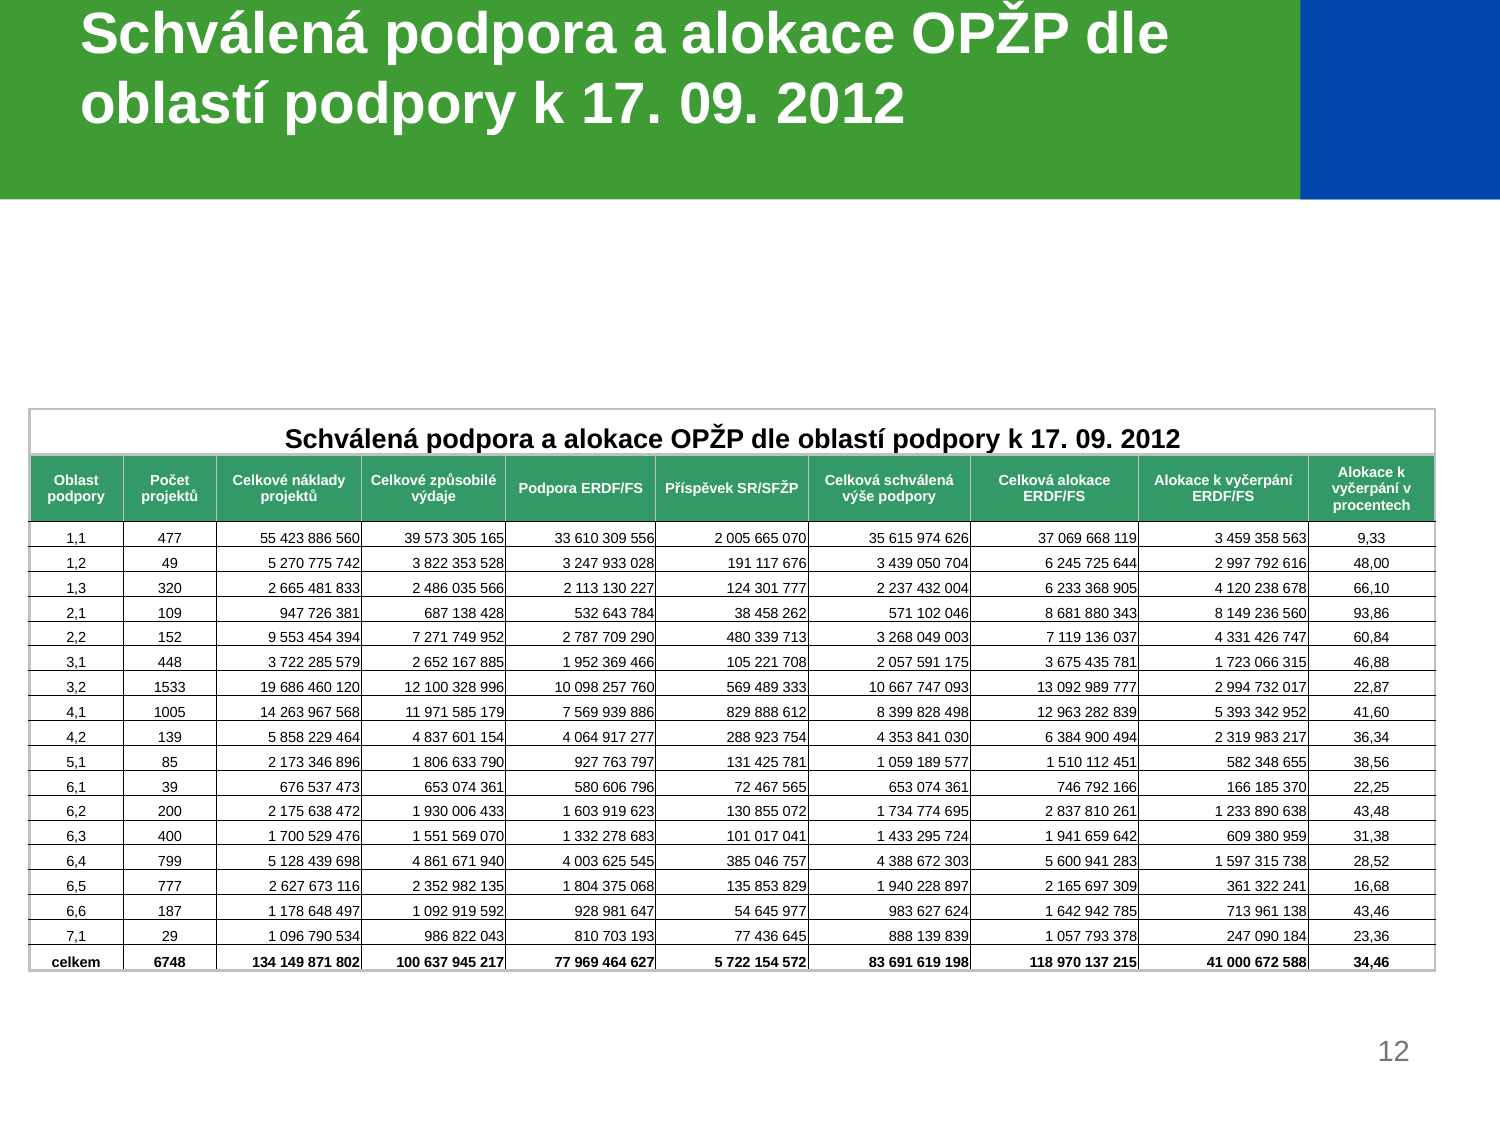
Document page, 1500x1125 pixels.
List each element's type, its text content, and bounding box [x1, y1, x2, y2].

table_cell 385 046 757 [656, 845, 808, 869]
table_cell 6,4 [31, 845, 123, 869]
table_cell 7 119 136 037 [971, 622, 1138, 645]
table_cell 3,1 [31, 646, 123, 670]
table_cell 48,00 [1309, 547, 1434, 571]
table_cell Příspěvek SR/SFŽP [656, 456, 808, 521]
table_cell 10 667 747 093 [809, 671, 970, 695]
table_cell 4 353 841 030 [809, 721, 970, 745]
table_cell 85 [124, 746, 216, 770]
table_cell Počet projektů [124, 456, 216, 521]
table_cell 2 113 130 227 [506, 572, 655, 596]
table_cell 33 610 309 556 [506, 522, 655, 546]
table_cell 1 332 278 683 [506, 821, 655, 844]
table_cell 986 822 043 [362, 920, 505, 944]
table_cell 480 339 713 [656, 622, 808, 645]
table_cell 2 627 673 116 [217, 870, 361, 894]
table_cell 4 837 601 154 [362, 721, 505, 745]
table_cell 6,1 [31, 771, 123, 795]
table_cell celkem [31, 945, 123, 969]
table_cell Alokace k vyčerpání v procentech [1309, 456, 1434, 521]
table_cell 1005 [124, 696, 216, 720]
table_cell 187 [124, 895, 216, 919]
table_cell 2 652 167 885 [362, 646, 505, 670]
table_cell 66,10 [1309, 572, 1434, 596]
table_cell 288 923 754 [656, 721, 808, 745]
table_cell 37 069 668 119 [971, 522, 1138, 546]
table_cell 2 319 983 217 [1139, 721, 1308, 745]
table_cell 1 059 189 577 [809, 746, 970, 770]
table_cell 109 [124, 597, 216, 621]
table_cell 101 017 041 [656, 821, 808, 844]
table_cell 2,2 [31, 622, 123, 645]
table_cell 4 064 917 277 [506, 721, 655, 745]
table_cell 653 074 361 [809, 771, 970, 795]
table_cell 38 458 262 [656, 597, 808, 621]
table_cell 139 [124, 721, 216, 745]
table_cell 1 940 228 897 [809, 870, 970, 894]
table_cell 2 665 481 833 [217, 572, 361, 596]
table_cell 1 952 369 466 [506, 646, 655, 670]
table_cell 36,34 [1309, 721, 1434, 745]
table_cell 191 117 676 [656, 547, 808, 571]
table_cell 582 348 655 [1139, 746, 1308, 770]
table_cell 7 271 749 952 [362, 622, 505, 645]
table_cell 5 858 229 464 [217, 721, 361, 745]
table_cell 5 393 342 952 [1139, 696, 1308, 720]
table_cell 1 804 375 068 [506, 870, 655, 894]
table_cell 166 185 370 [1139, 771, 1308, 795]
table_cell 23,36 [1309, 920, 1434, 944]
table_cell 1,1 [31, 522, 123, 546]
table_cell 28,52 [1309, 845, 1434, 869]
table_cell 93,86 [1309, 597, 1434, 621]
table_cell 4 861 671 940 [362, 845, 505, 869]
table_cell 927 763 797 [506, 746, 655, 770]
table_cell 3 675 435 781 [971, 646, 1138, 670]
table_cell 1 096 790 534 [217, 920, 361, 944]
table_cell 200 [124, 796, 216, 820]
table_cell 829 888 612 [656, 696, 808, 720]
table_cell 6,2 [31, 796, 123, 820]
table_cell 131 425 781 [656, 746, 808, 770]
table_cell 39 573 305 165 [362, 522, 505, 546]
table_cell Celková alokace ERDF/FS [971, 456, 1138, 521]
table_cell 580 606 796 [506, 771, 655, 795]
table_cell 4,1 [31, 696, 123, 720]
table_cell 34,46 [1309, 945, 1434, 969]
table_cell 7 569 939 886 [506, 696, 655, 720]
table_cell 72 467 565 [656, 771, 808, 795]
table_cell 1 723 066 315 [1139, 646, 1308, 670]
table_cell 571 102 046 [809, 597, 970, 621]
table_cell 22,25 [1309, 771, 1434, 795]
table_cell Celkové náklady projektů [217, 456, 361, 521]
table_cell 118 970 137 215 [971, 945, 1138, 969]
table_cell 46,88 [1309, 646, 1434, 670]
table_cell 400 [124, 821, 216, 844]
table_cell 13 092 989 777 [971, 671, 1138, 695]
table_cell 1 178 648 497 [217, 895, 361, 919]
table_cell 4,2 [31, 721, 123, 745]
table_cell 1 700 529 476 [217, 821, 361, 844]
table_cell 2 237 432 004 [809, 572, 970, 596]
table_cell 29 [124, 920, 216, 944]
table_cell 4 388 672 303 [809, 845, 970, 869]
table_cell 11 971 585 179 [362, 696, 505, 720]
table_cell 7,1 [31, 920, 123, 944]
table_cell 31,38 [1309, 821, 1434, 844]
table_cell 55 423 886 560 [217, 522, 361, 546]
table_cell 1 597 315 738 [1139, 845, 1308, 869]
table_cell 676 537 473 [217, 771, 361, 795]
table_cell 2 057 591 175 [809, 646, 970, 670]
table_cell 687 138 428 [362, 597, 505, 621]
slide_number 12 [1074, 1024, 1426, 1103]
table_cell 3 722 285 579 [217, 646, 361, 670]
table_cell 38,56 [1309, 746, 1434, 770]
table_cell 983 627 624 [809, 895, 970, 919]
table_cell 9,33 [1309, 522, 1434, 546]
table_cell 135 853 829 [656, 870, 808, 894]
table_cell 6748 [124, 945, 216, 969]
table_cell 1,3 [31, 572, 123, 596]
table_cell 134 149 871 802 [217, 945, 361, 969]
table_cell 777 [124, 870, 216, 894]
table_cell 1 233 890 638 [1139, 796, 1308, 820]
table_cell 16,68 [1309, 870, 1434, 894]
table_cell 12 963 282 839 [971, 696, 1138, 720]
table_cell Alokace k vyčerpání ERDF/FS [1139, 456, 1308, 521]
table_cell 6 233 368 905 [971, 572, 1138, 596]
table_cell 9 553 454 394 [217, 622, 361, 645]
table_cell 947 726 381 [217, 597, 361, 621]
table_cell 810 703 193 [506, 920, 655, 944]
table_cell 124 301 777 [656, 572, 808, 596]
table_cell 1,2 [31, 547, 123, 571]
table_cell 152 [124, 622, 216, 645]
table_cell 4 120 238 678 [1139, 572, 1308, 596]
table_cell 2 175 638 472 [217, 796, 361, 820]
table_cell 60,84 [1309, 622, 1434, 645]
table_cell 5 270 775 742 [217, 547, 361, 571]
table_cell 12 100 328 996 [362, 671, 505, 695]
table_cell 43,48 [1309, 796, 1434, 820]
table_cell 8 399 828 498 [809, 696, 970, 720]
table_cell Celkové způsobilé výdaje [362, 456, 505, 521]
table_cell 1 930 006 433 [362, 796, 505, 820]
table_cell 3 439 050 704 [809, 547, 970, 571]
table_cell 1 092 919 592 [362, 895, 505, 919]
table_cell 41,60 [1309, 696, 1434, 720]
table_cell 6 384 900 494 [971, 721, 1138, 745]
table_cell 6,6 [31, 895, 123, 919]
table_cell 746 792 166 [971, 771, 1138, 795]
table_cell 653 074 361 [362, 771, 505, 795]
table_cell 39 [124, 771, 216, 795]
table_cell 2 165 697 309 [971, 870, 1138, 894]
title Schválená podpora a alokace OPŽP dle oblastí podpory k 17. 09. 2012 [64, 42, 1258, 159]
table_cell 477 [124, 522, 216, 546]
table_cell 8 149 236 560 [1139, 597, 1308, 621]
table_cell 1533 [124, 671, 216, 695]
table_cell 1 057 793 378 [971, 920, 1138, 944]
table_cell 14 263 967 568 [217, 696, 361, 720]
table_cell 5 128 439 698 [217, 845, 361, 869]
table_cell 2 837 810 261 [971, 796, 1138, 820]
table_cell 1 510 112 451 [971, 746, 1138, 770]
table_cell 569 489 333 [656, 671, 808, 695]
table_cell 2 352 982 135 [362, 870, 505, 894]
table_cell 1 806 633 790 [362, 746, 505, 770]
table_cell 713 961 138 [1139, 895, 1308, 919]
table_cell 3 247 933 028 [506, 547, 655, 571]
table_cell 1 603 919 623 [506, 796, 655, 820]
table_cell Celková schválená výše podpory [809, 456, 970, 521]
table_cell 1 734 774 695 [809, 796, 970, 820]
table_cell 41 000 672 588 [1139, 945, 1308, 969]
table_cell 5 600 941 283 [971, 845, 1138, 869]
table_cell 2,1 [31, 597, 123, 621]
table_cell 3,2 [31, 671, 123, 695]
table_cell 448 [124, 646, 216, 670]
table_cell 888 139 839 [809, 920, 970, 944]
table_cell 2 994 732 017 [1139, 671, 1308, 695]
table_cell 54 645 977 [656, 895, 808, 919]
table_cell 2 997 792 616 [1139, 547, 1308, 571]
table_cell 4 331 426 747 [1139, 622, 1308, 645]
table_cell 1 551 569 070 [362, 821, 505, 844]
table_cell 5,1 [31, 746, 123, 770]
table_cell 928 981 647 [506, 895, 655, 919]
table_cell 609 380 959 [1139, 821, 1308, 844]
table_cell 2 005 665 070 [656, 522, 808, 546]
table_cell 3 822 353 528 [362, 547, 505, 571]
table_cell 43,46 [1309, 895, 1434, 919]
table_cell 1 941 659 642 [971, 821, 1138, 844]
table_cell 2 486 035 566 [362, 572, 505, 596]
table_cell 6 245 725 644 [971, 547, 1138, 571]
table_cell 49 [124, 547, 216, 571]
table_cell 130 855 072 [656, 796, 808, 820]
table_cell 3 268 049 003 [809, 622, 970, 645]
table_cell 1 433 295 724 [809, 821, 970, 844]
table_cell 6,5 [31, 870, 123, 894]
table_cell 22,87 [1309, 671, 1434, 695]
table_cell 2 787 709 290 [506, 622, 655, 645]
table_cell 5 722 154 572 [656, 945, 808, 969]
table_cell 1 642 942 785 [971, 895, 1138, 919]
table_cell 105 221 708 [656, 646, 808, 670]
table_cell 2 173 346 896 [217, 746, 361, 770]
table_cell 10 098 257 760 [506, 671, 655, 695]
table_cell 100 637 945 217 [362, 945, 505, 969]
table_cell 320 [124, 572, 216, 596]
table_cell 361 322 241 [1139, 870, 1308, 894]
table_header Schválená podpora a alokace OPŽP dle oblastí podpory k 17. 09. 2012 [31, 410, 1434, 453]
table_cell 6,3 [31, 821, 123, 844]
table_cell 35 615 974 626 [809, 522, 970, 546]
table_cell 77 436 645 [656, 920, 808, 944]
table_cell 83 691 619 198 [809, 945, 970, 969]
table_cell 4 003 625 545 [506, 845, 655, 869]
table_cell 799 [124, 845, 216, 869]
table_cell 532 643 784 [506, 597, 655, 621]
table_cell Podpora ERDF/FS [506, 456, 655, 521]
table_cell Oblast podpory [31, 456, 123, 521]
table_cell 19 686 460 120 [217, 671, 361, 695]
table_cell 77 969 464 627 [506, 945, 655, 969]
table_cell 3 459 358 563 [1139, 522, 1308, 546]
table_cell 8 681 880 343 [971, 597, 1138, 621]
table_cell 247 090 184 [1139, 920, 1308, 944]
